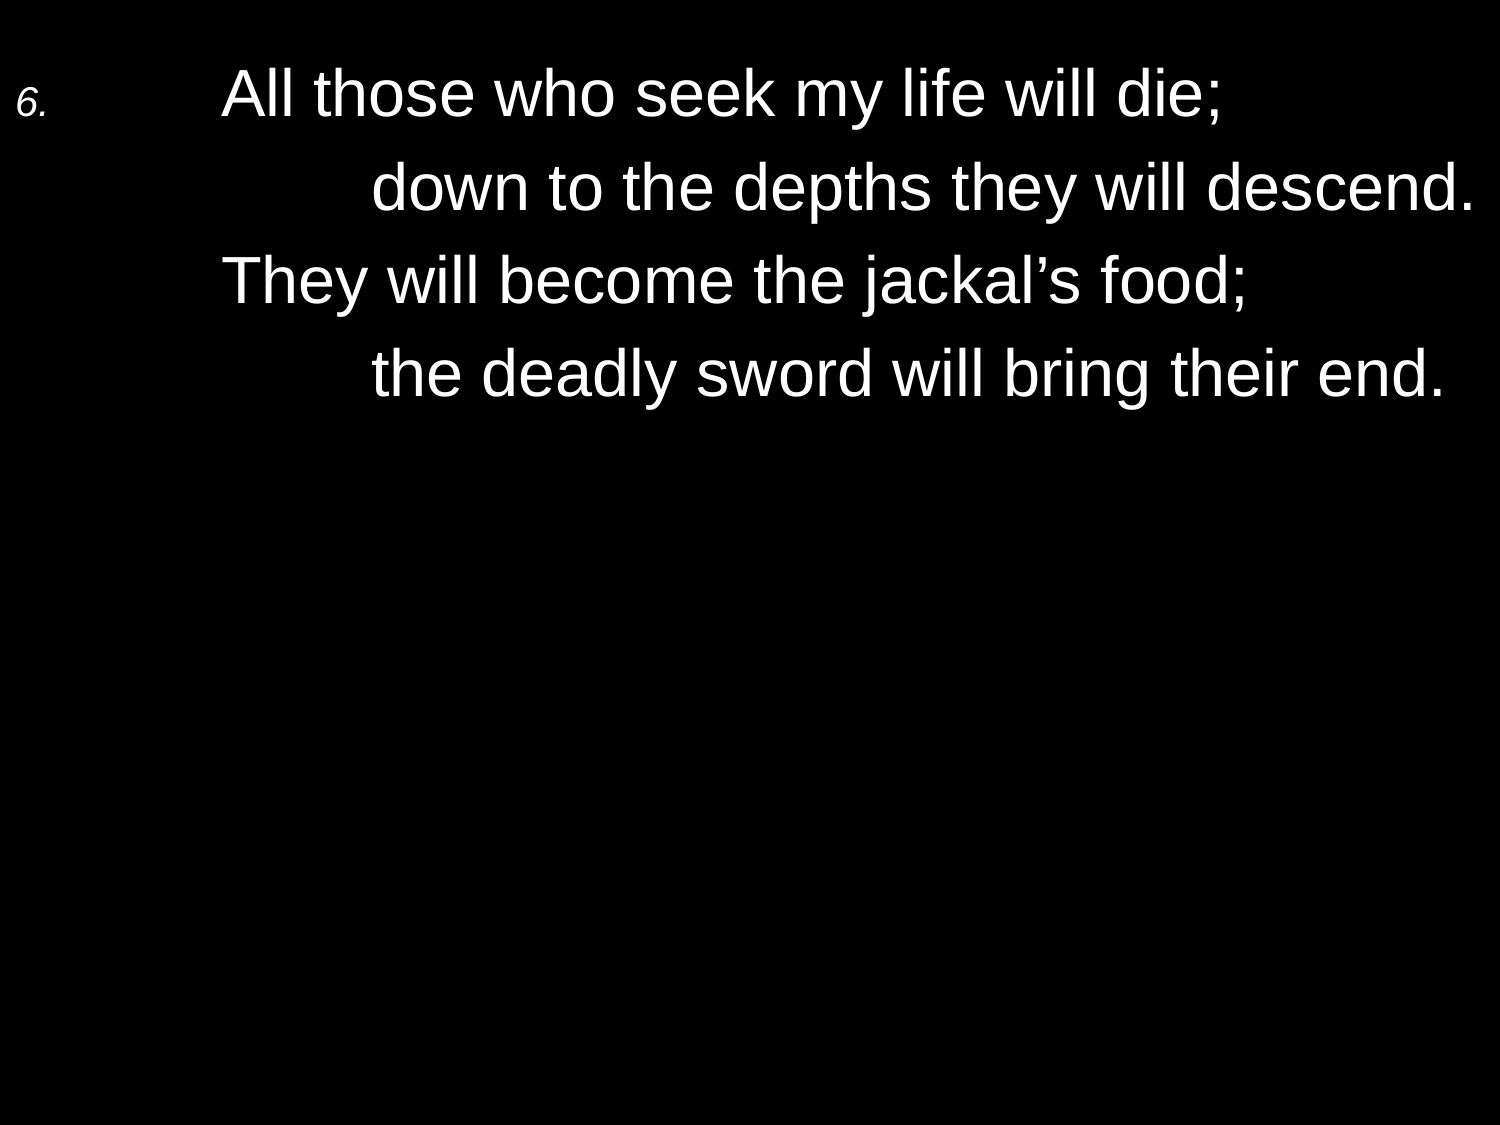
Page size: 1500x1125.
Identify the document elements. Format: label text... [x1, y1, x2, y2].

list 6. All those who seek my life will die; down to the depths they will descend. They will become the jackal’s food; the deadly sword will bring their end. [0, 42, 1500, 1047]
